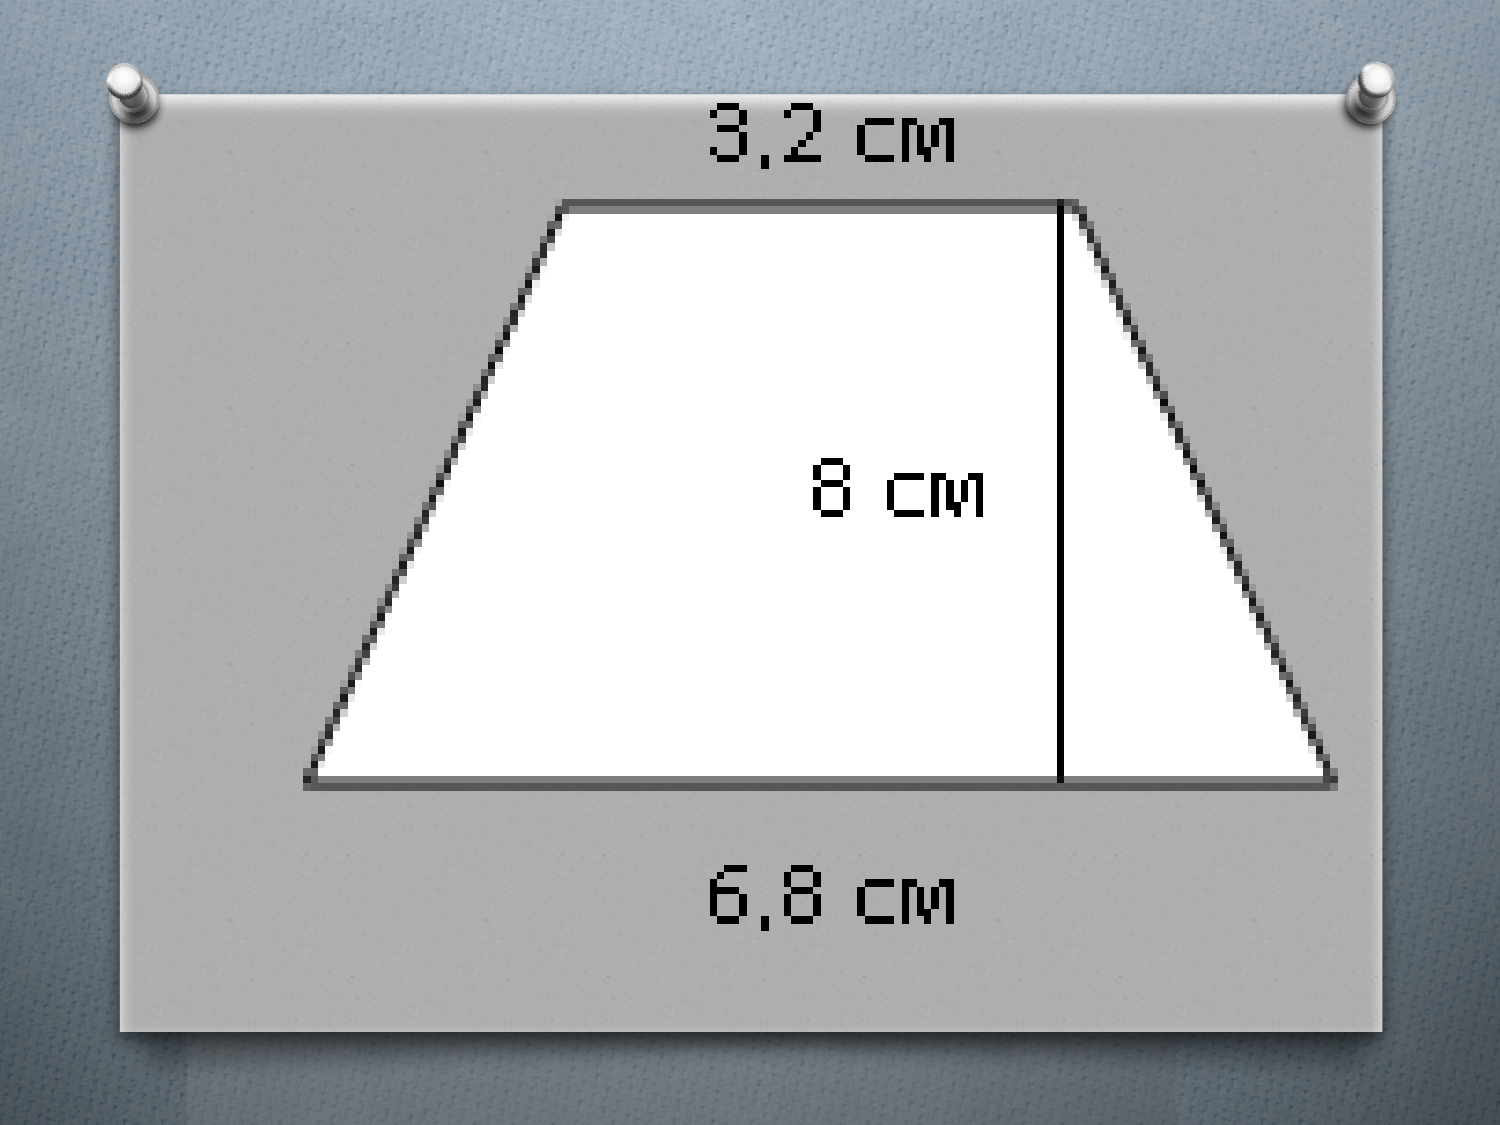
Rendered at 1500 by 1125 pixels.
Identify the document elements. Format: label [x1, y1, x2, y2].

picture [75, 29, 198, 153]
picture [288, 22, 1439, 976]
